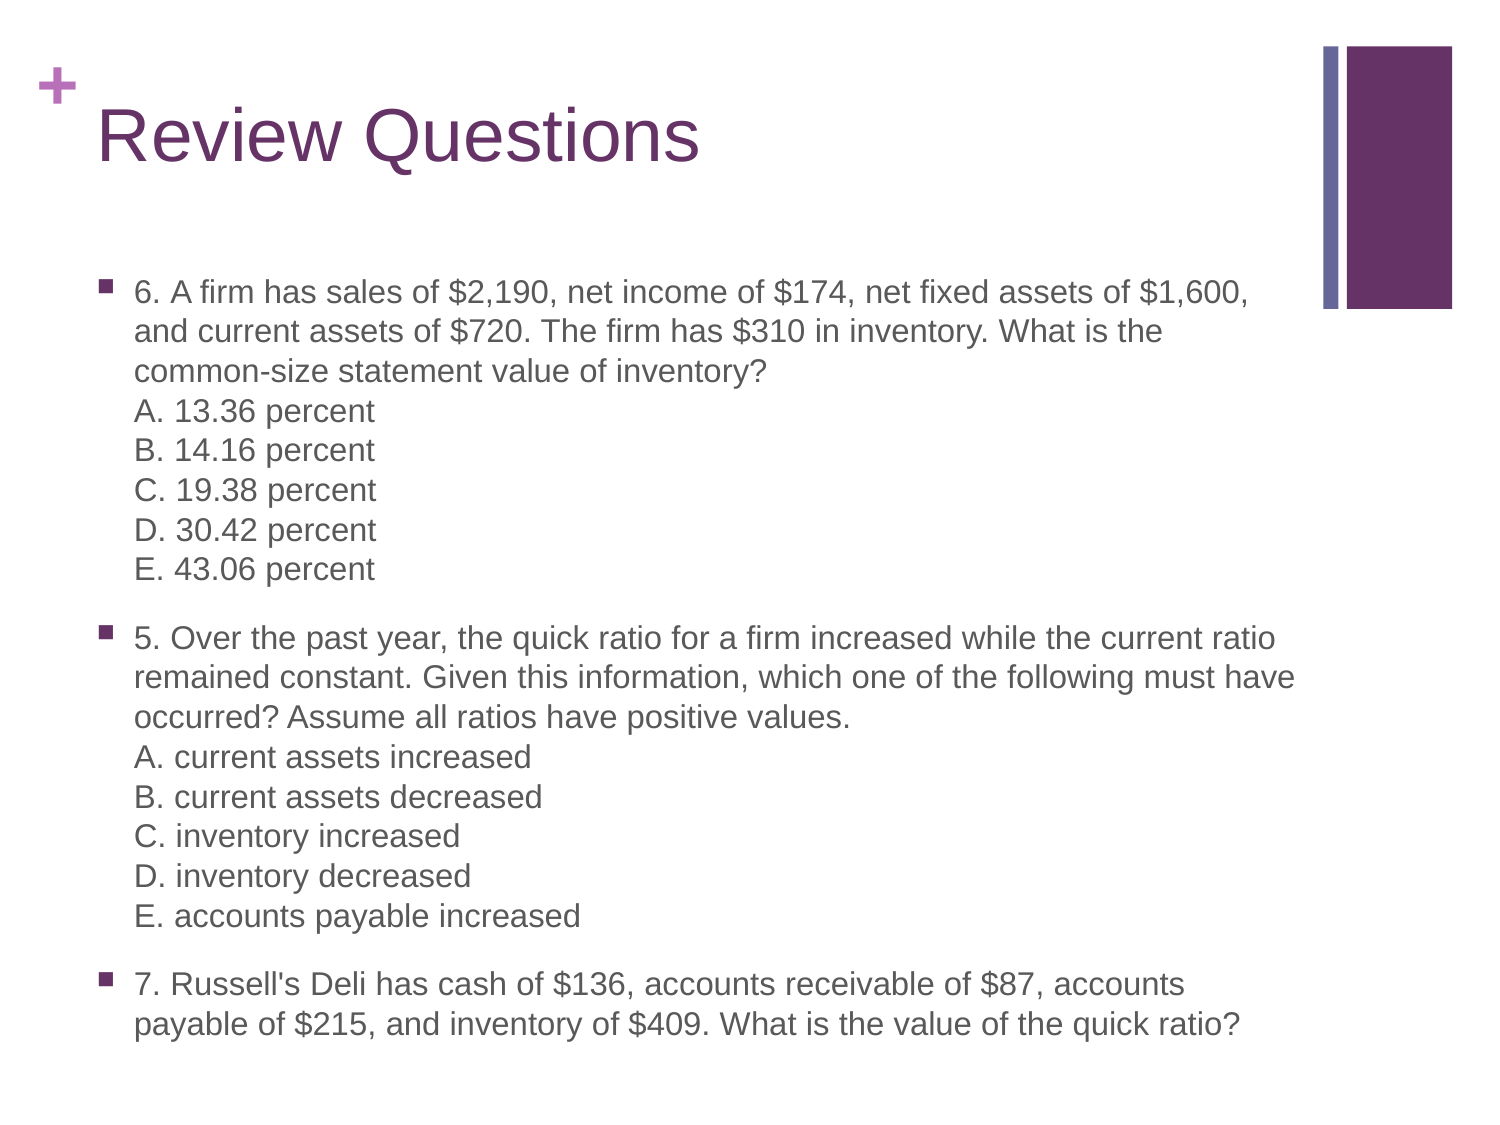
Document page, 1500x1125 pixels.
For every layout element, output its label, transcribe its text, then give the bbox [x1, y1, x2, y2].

title Review Questions [81, 79, 1322, 206]
list 6. A firm has sales of $2,190, net income of $174, net fixed assets of $1,600, and current assets of $720. The firm has $310 in inventory. What is the common-size statement value of inventory? A. 13.36 percent B. 14.16 percent C. 19.38 percent D. 30.42 percent E. 43.06 percent 5. Over the past year, the quick ratio for a firm increased while the current ratio remained constant. Given this information, which one of the following must have occurred? Assume all ratios have positive values. A. current assets increased B. current assets decreased C. inventory increased D. inventory decreased E. accounts payable increased 7. Russell's Deli has cash of $136, accounts receivable of $87, accounts payable of $215, and inventory of $409. What is the value of the quick ratio? [81, 262, 1322, 1054]
